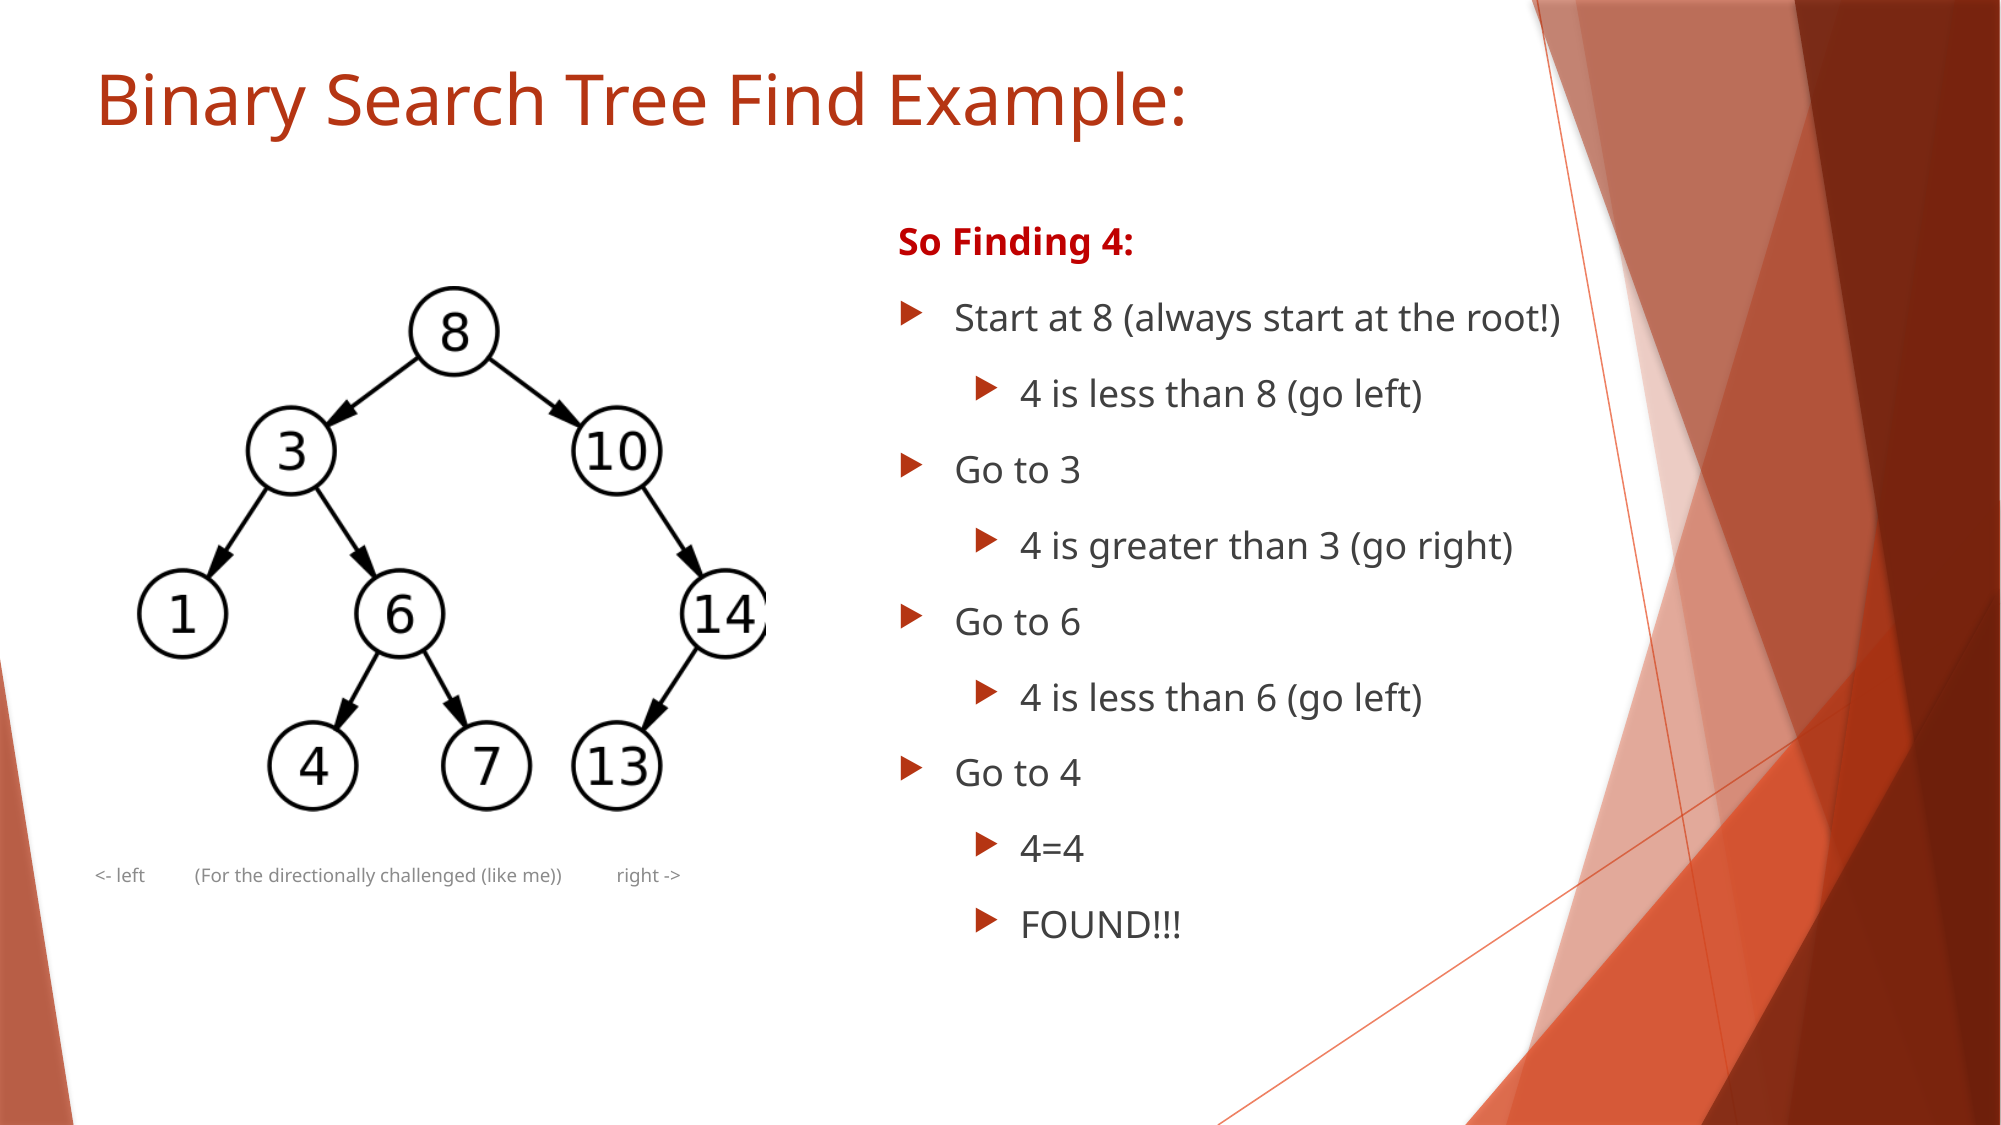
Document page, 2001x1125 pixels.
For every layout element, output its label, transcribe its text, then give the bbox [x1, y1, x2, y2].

title Binary Search Tree Find Example: [80, 37, 1266, 158]
text_box <- left (For the directionally challenged (like me)) right -> [79, 844, 734, 905]
picture [131, 286, 766, 812]
list So Finding 4: Start at 8 (always start at the root!) 4 is less than 8 (go left) Go to 3 4 is greater than 3 (go right) Go to 6 4 is less than 6 (go left) Go to 4 4=4 FOUND!!! [883, 215, 1587, 996]
